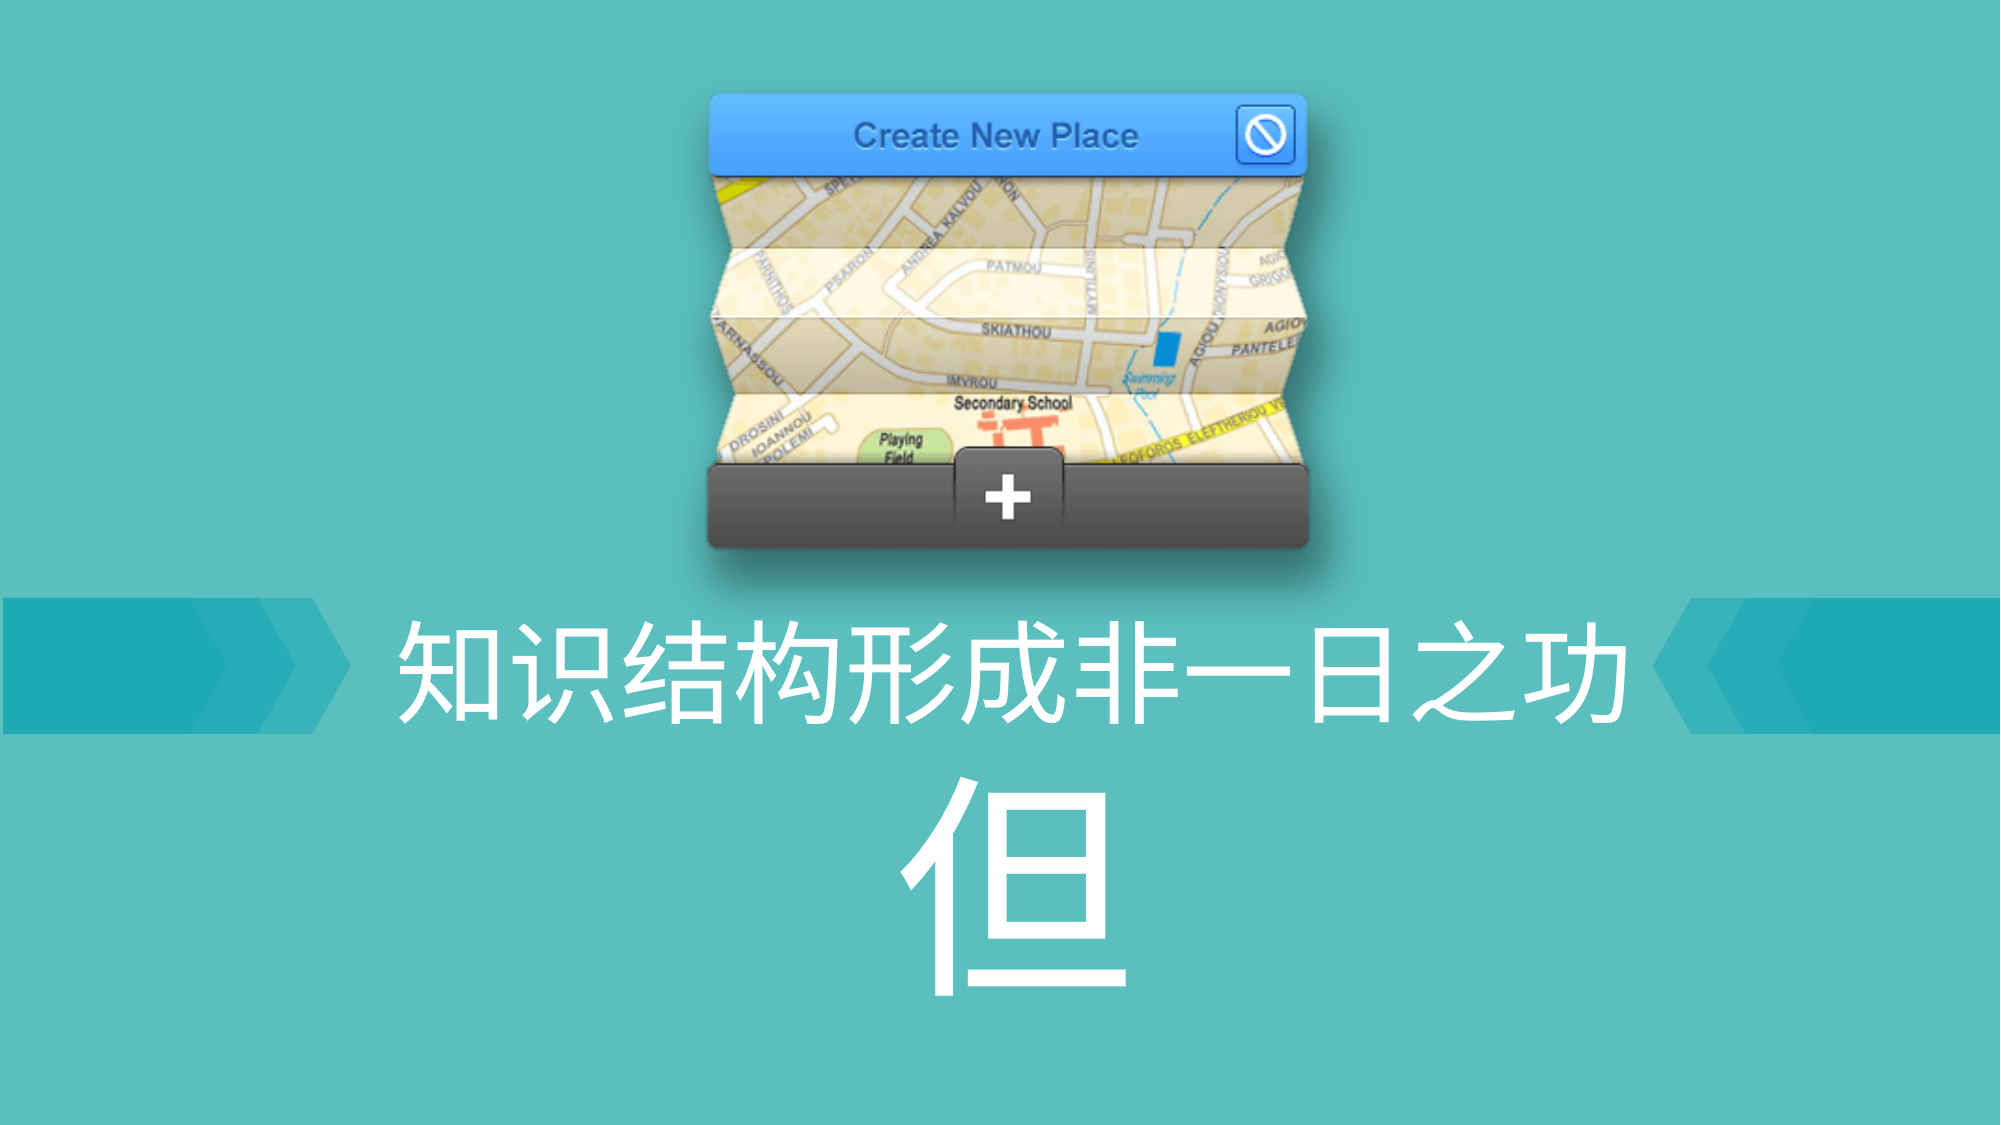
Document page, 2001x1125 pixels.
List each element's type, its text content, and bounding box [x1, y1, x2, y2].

picture [635, 38, 1382, 598]
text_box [1652, 598, 2000, 734]
text_box 知识结构形成非一日之功 但 [364, 595, 1664, 1033]
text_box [3, 597, 351, 734]
